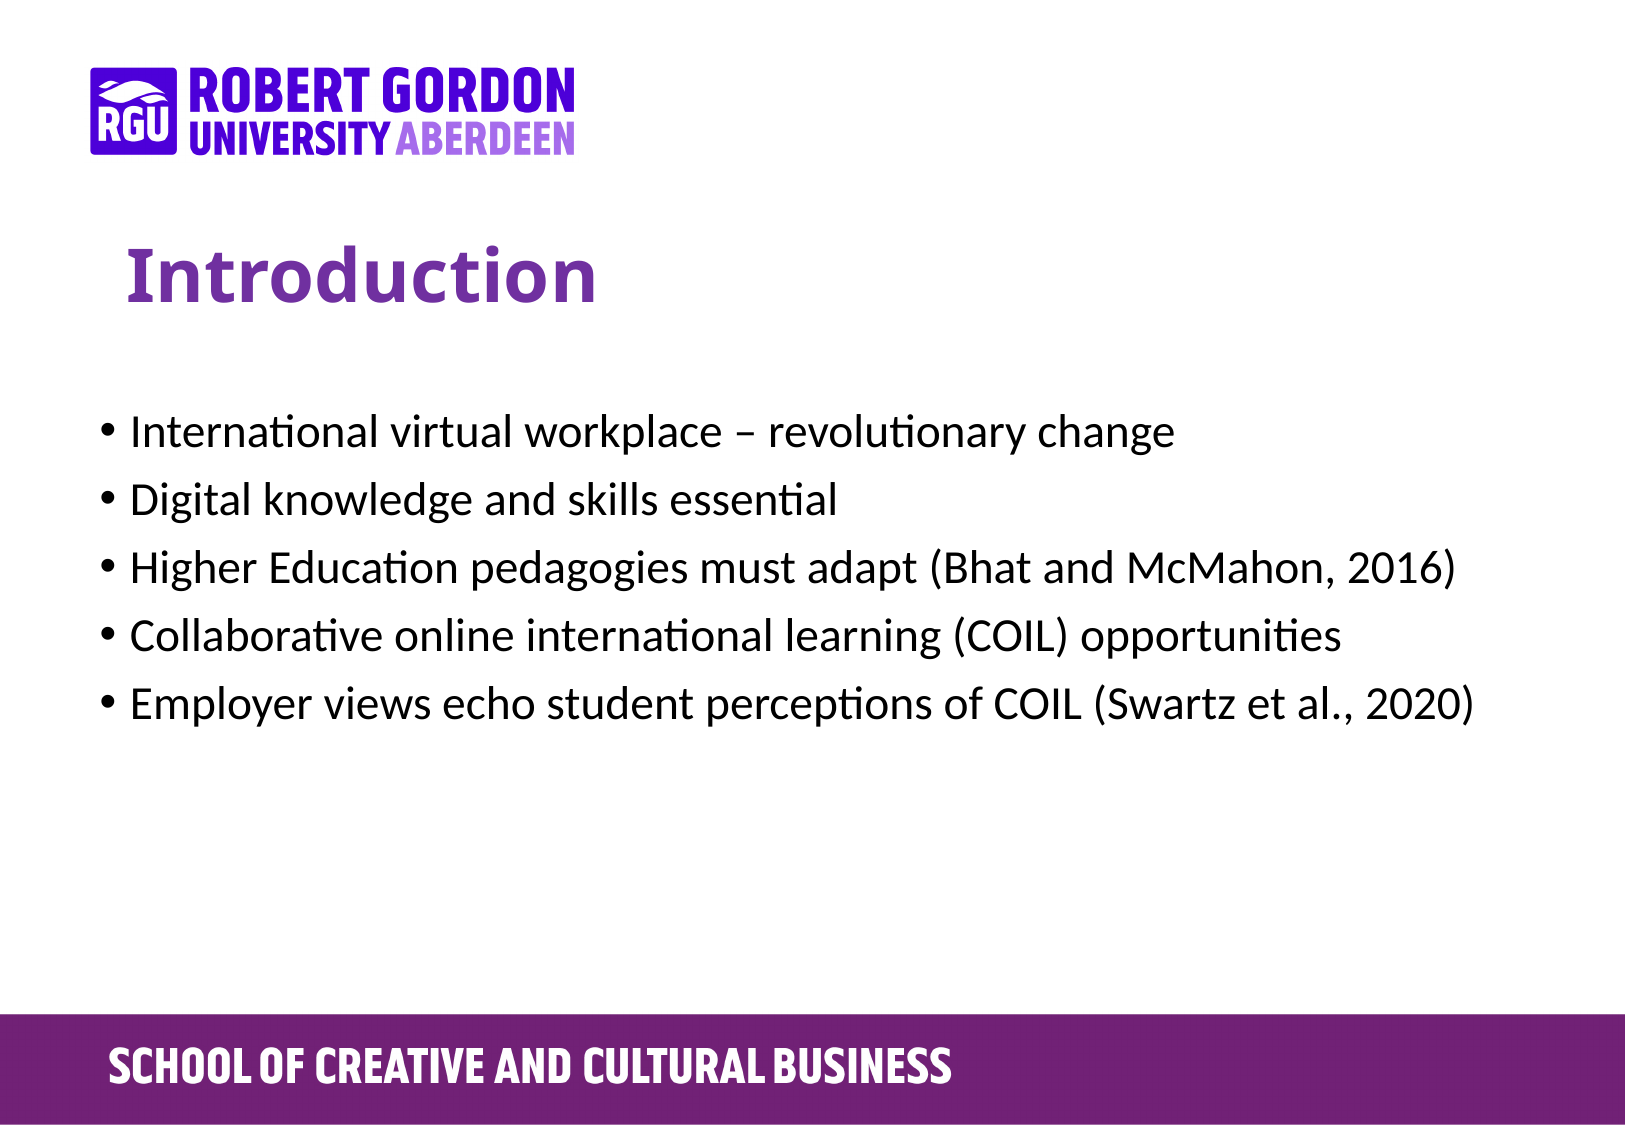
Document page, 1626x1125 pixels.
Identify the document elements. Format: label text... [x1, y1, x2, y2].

title Introduction [111, 172, 1514, 324]
picture [0, 1011, 1625, 1125]
picture [84, 60, 579, 163]
list International virtual workplace – revolutionary change Digital knowledge and skills essential Higher Education pedagogies must adapt (Bhat and McMahon, 2016) Collaborative online international learning (COIL) opportunities Employer views echo student perceptions of COIL (Swartz et al., 2020) [84, 324, 1533, 976]
